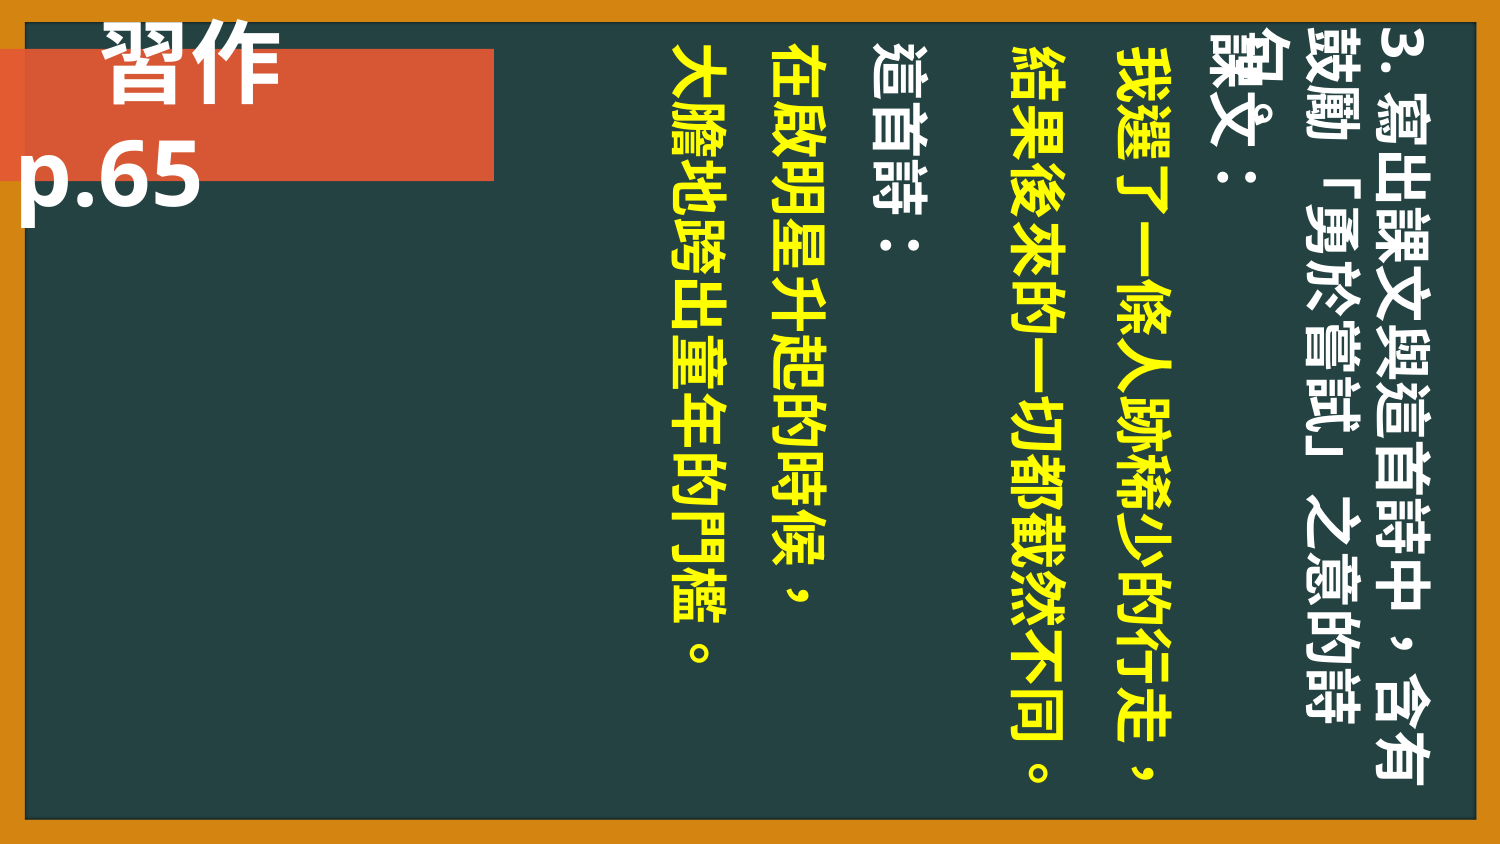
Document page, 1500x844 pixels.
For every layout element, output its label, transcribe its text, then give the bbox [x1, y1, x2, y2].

text_box 結果後來的一切都截然不同。 [981, 30, 1083, 844]
text_box 課文： [1180, 17, 1282, 252]
text_box 習作p.65 [0, 48, 495, 182]
text_box 我選了一條人跡稀少的行走， [1087, 30, 1189, 844]
text_box 在啟明星升起的時候， [744, 27, 844, 663]
picture [0, 0, 1500, 844]
text_box 3.寫出課文與這首詩中，含有鼓勵「勇於嘗試」之意的詩句。 [1275, 11, 1448, 834]
text_box 這首詩： [844, 27, 945, 321]
text_box 大膽地跨出童年的門檻。 [642, 27, 744, 750]
